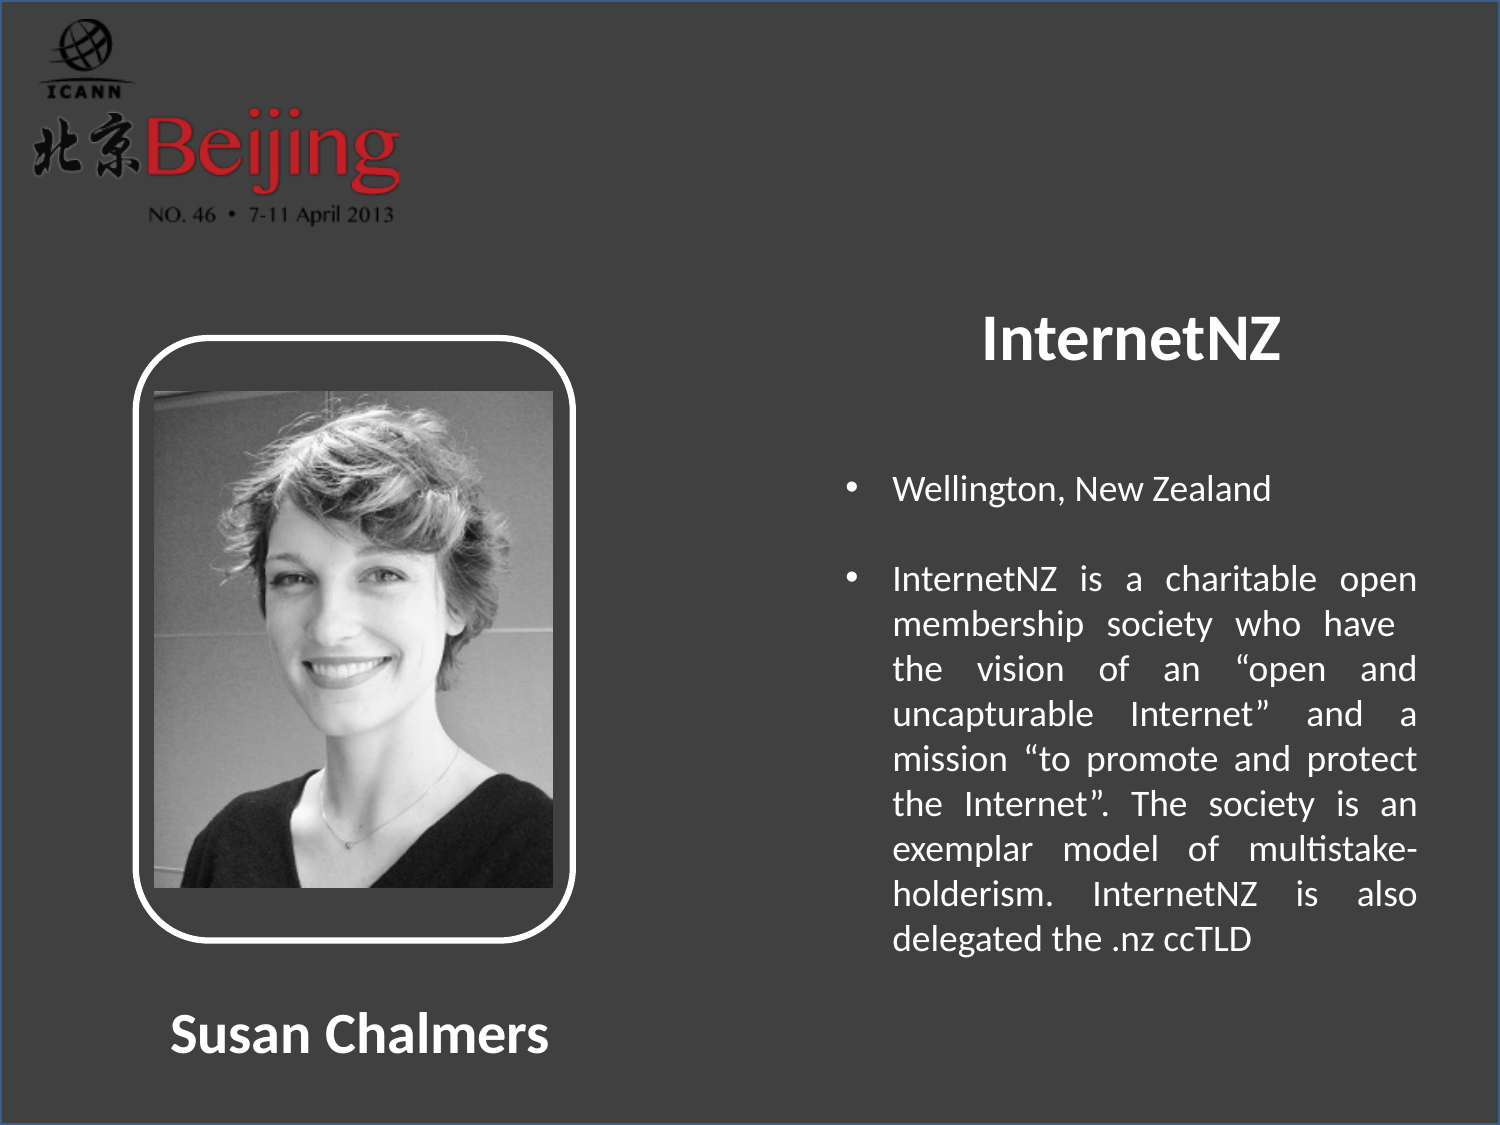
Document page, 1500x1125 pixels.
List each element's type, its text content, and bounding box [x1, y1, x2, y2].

picture [29, 19, 399, 238]
picture [154, 391, 554, 889]
text_box Susan Chalmers [123, 987, 597, 1073]
text_box InternetNZ Wellington, New Zealand InternetNZ is a charitable open membership society who have the vision of an “open and uncapturable Internet” and a mission “to promote and protect the Internet”. The society is an exemplar model of multistake-holderism. InternetNZ is also delegated the .nz ccTLD [830, 286, 1433, 967]
